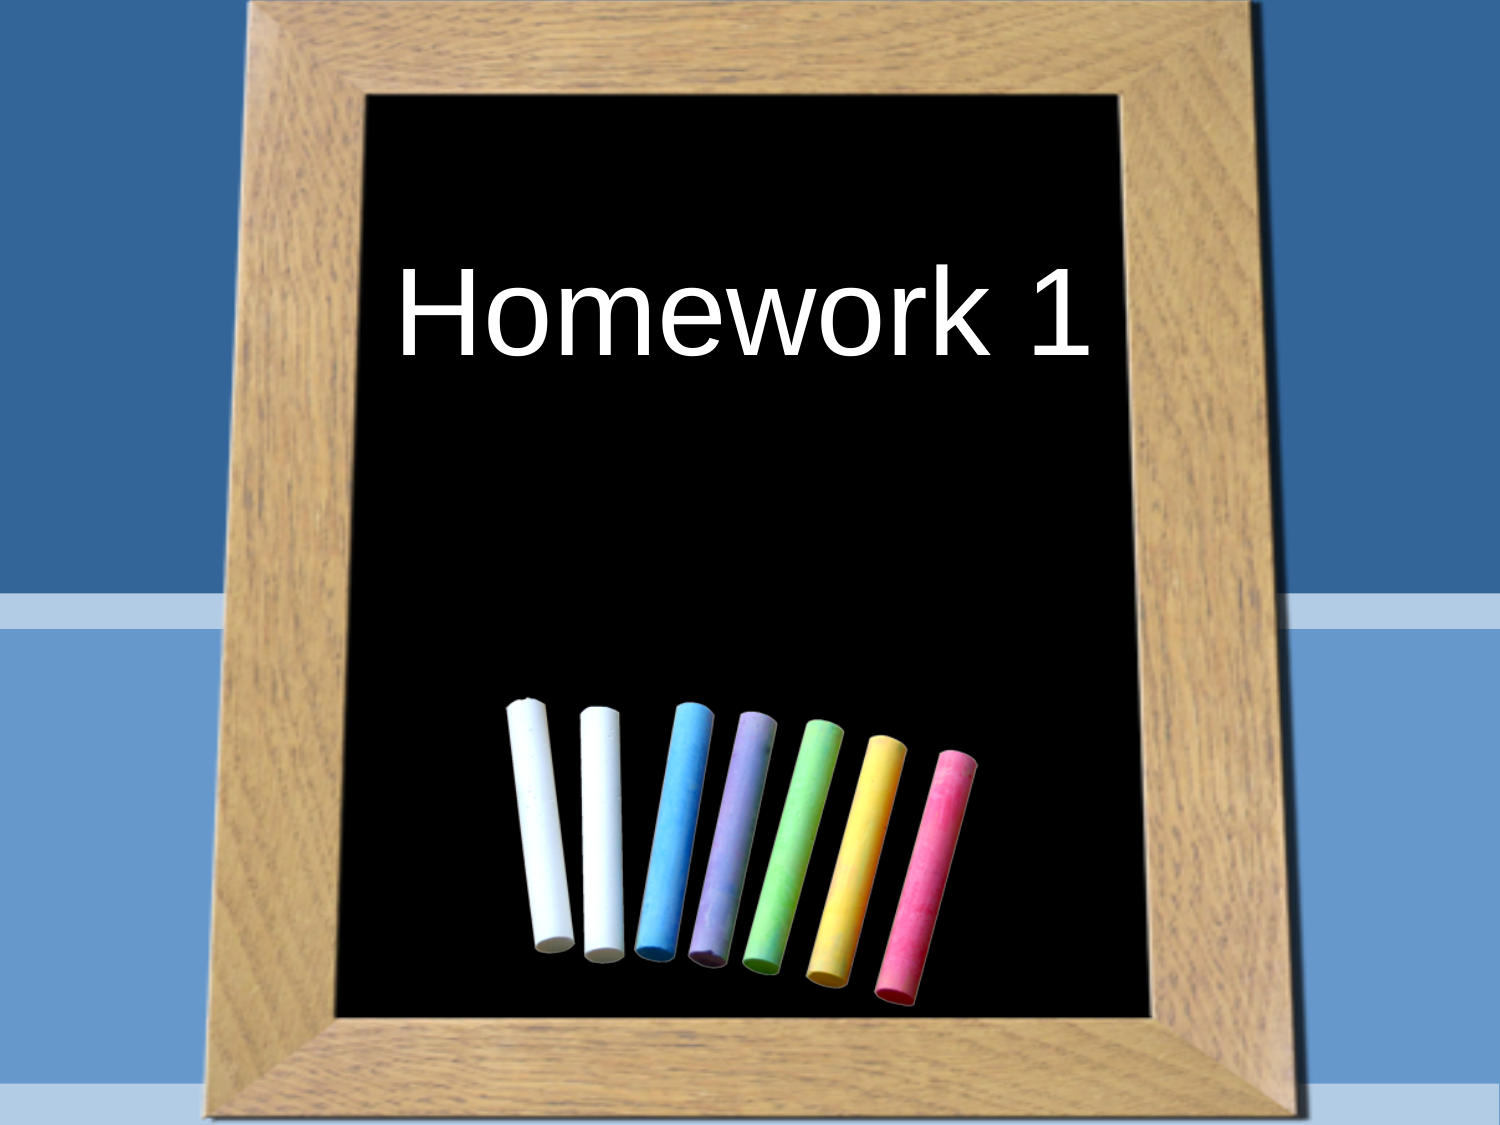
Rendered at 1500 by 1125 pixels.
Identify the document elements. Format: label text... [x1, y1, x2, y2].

title Homework 1 [374, 101, 1114, 510]
picture [175, 0, 1336, 1125]
